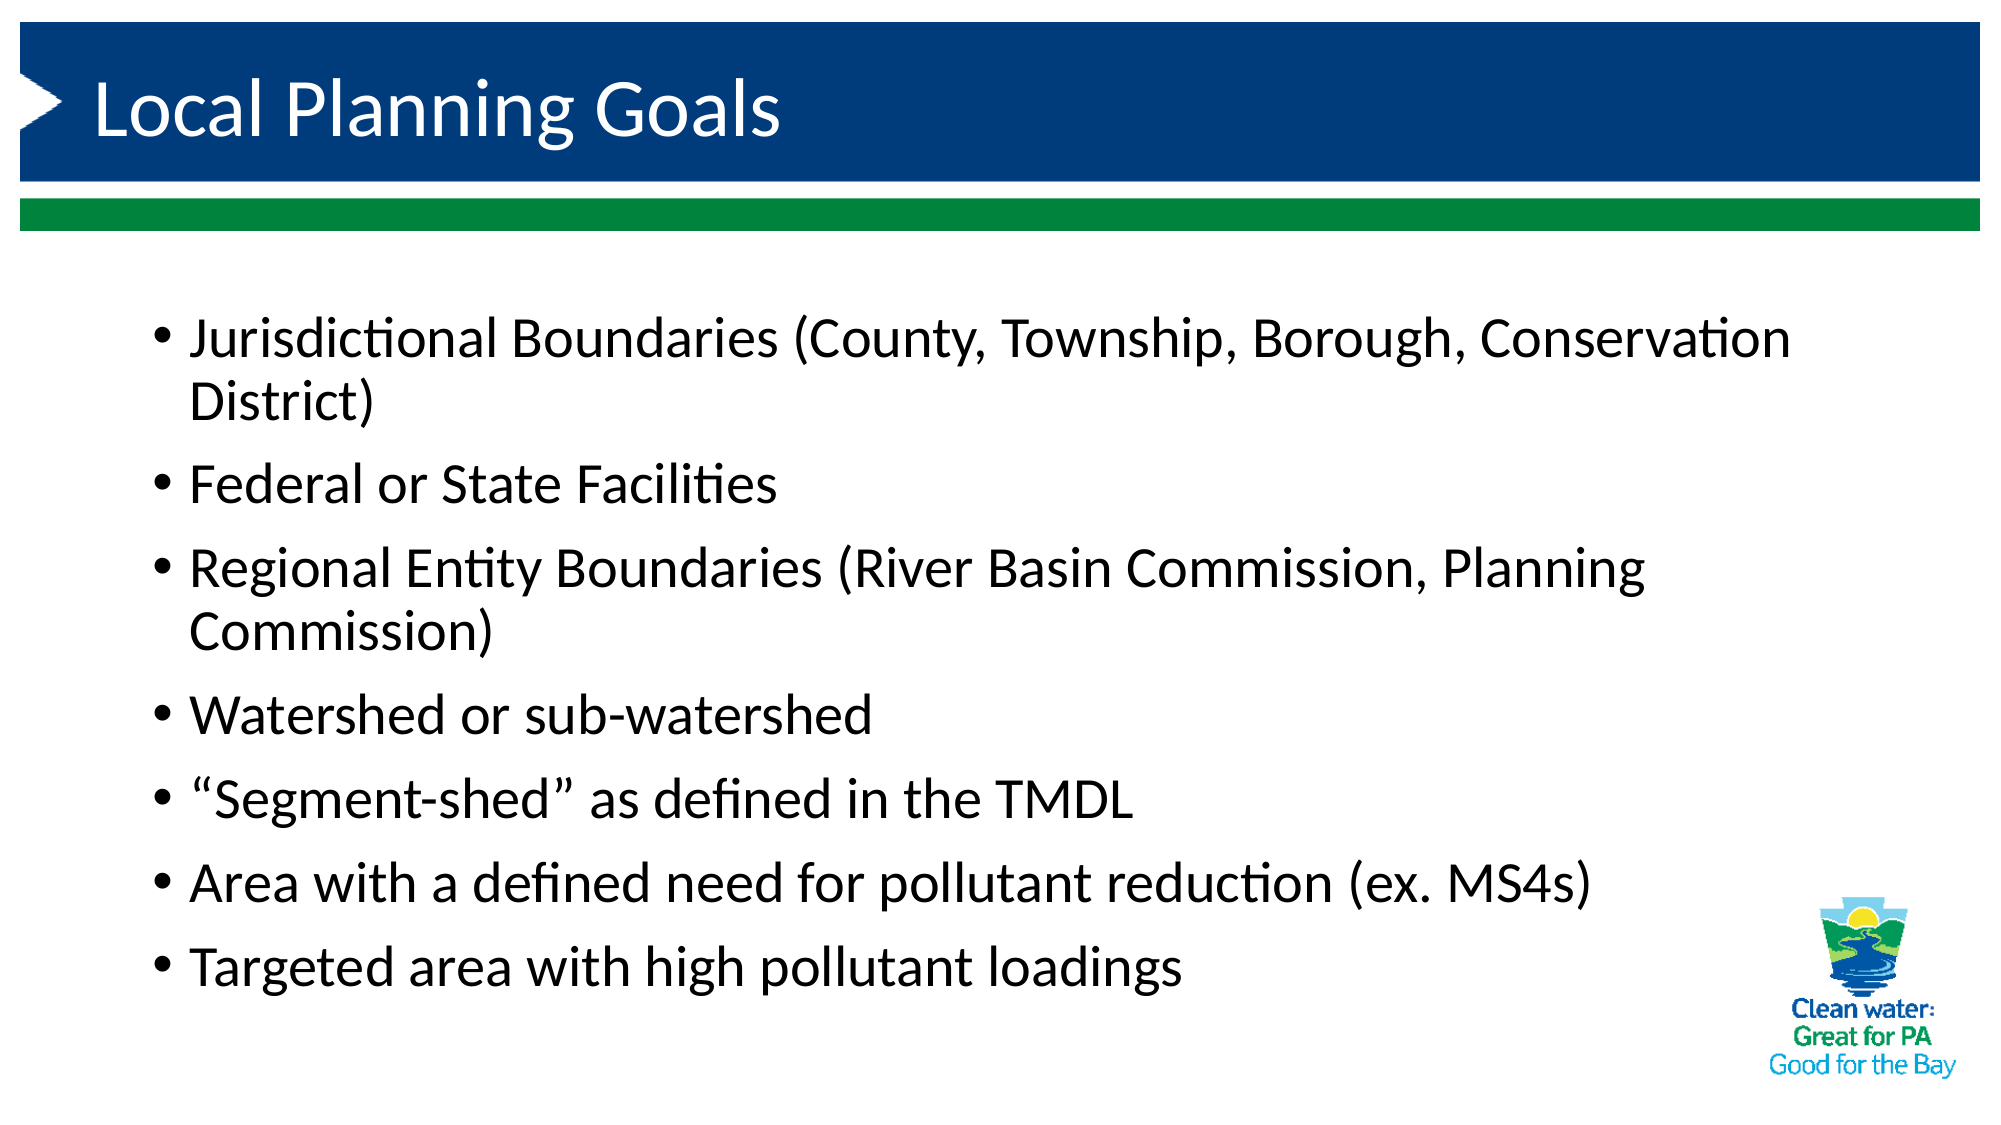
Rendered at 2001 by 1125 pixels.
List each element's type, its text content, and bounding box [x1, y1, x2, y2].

picture [1765, 894, 1960, 1083]
list Jurisdictional Boundaries (County, Township, Borough, Conservation District) Federal or State Facilities Regional Entity Boundaries (River Basin Commission, Planning Commission) Watershed or sub-watershed “Segment-shed” as defined in the TMDL Area with a defined need for pollutant reduction (ex. MS4s) Targeted area with high pollutant loadings [137, 299, 1863, 1014]
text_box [20, 21, 1980, 231]
